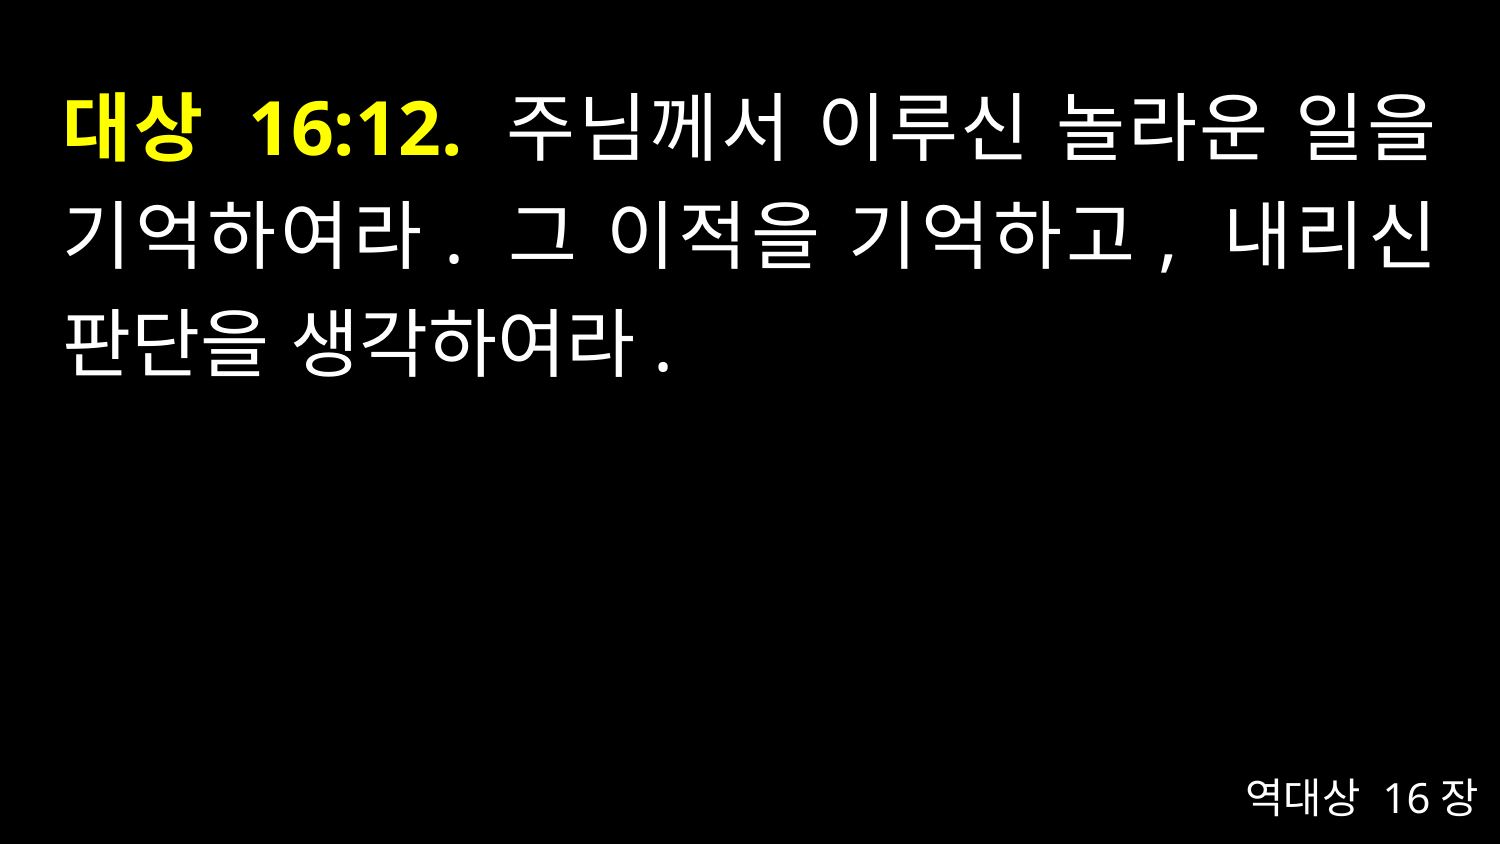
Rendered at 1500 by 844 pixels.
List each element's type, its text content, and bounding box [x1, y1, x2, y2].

subtitle 역대상 16장 [916, 770, 1500, 844]
title 대상 16:12. 주님께서 이루신 놀라운 일을 기억하여라. 그 이적을 기억하고, 내리신 판단을 생각하여라. [0, 0, 1500, 844]
